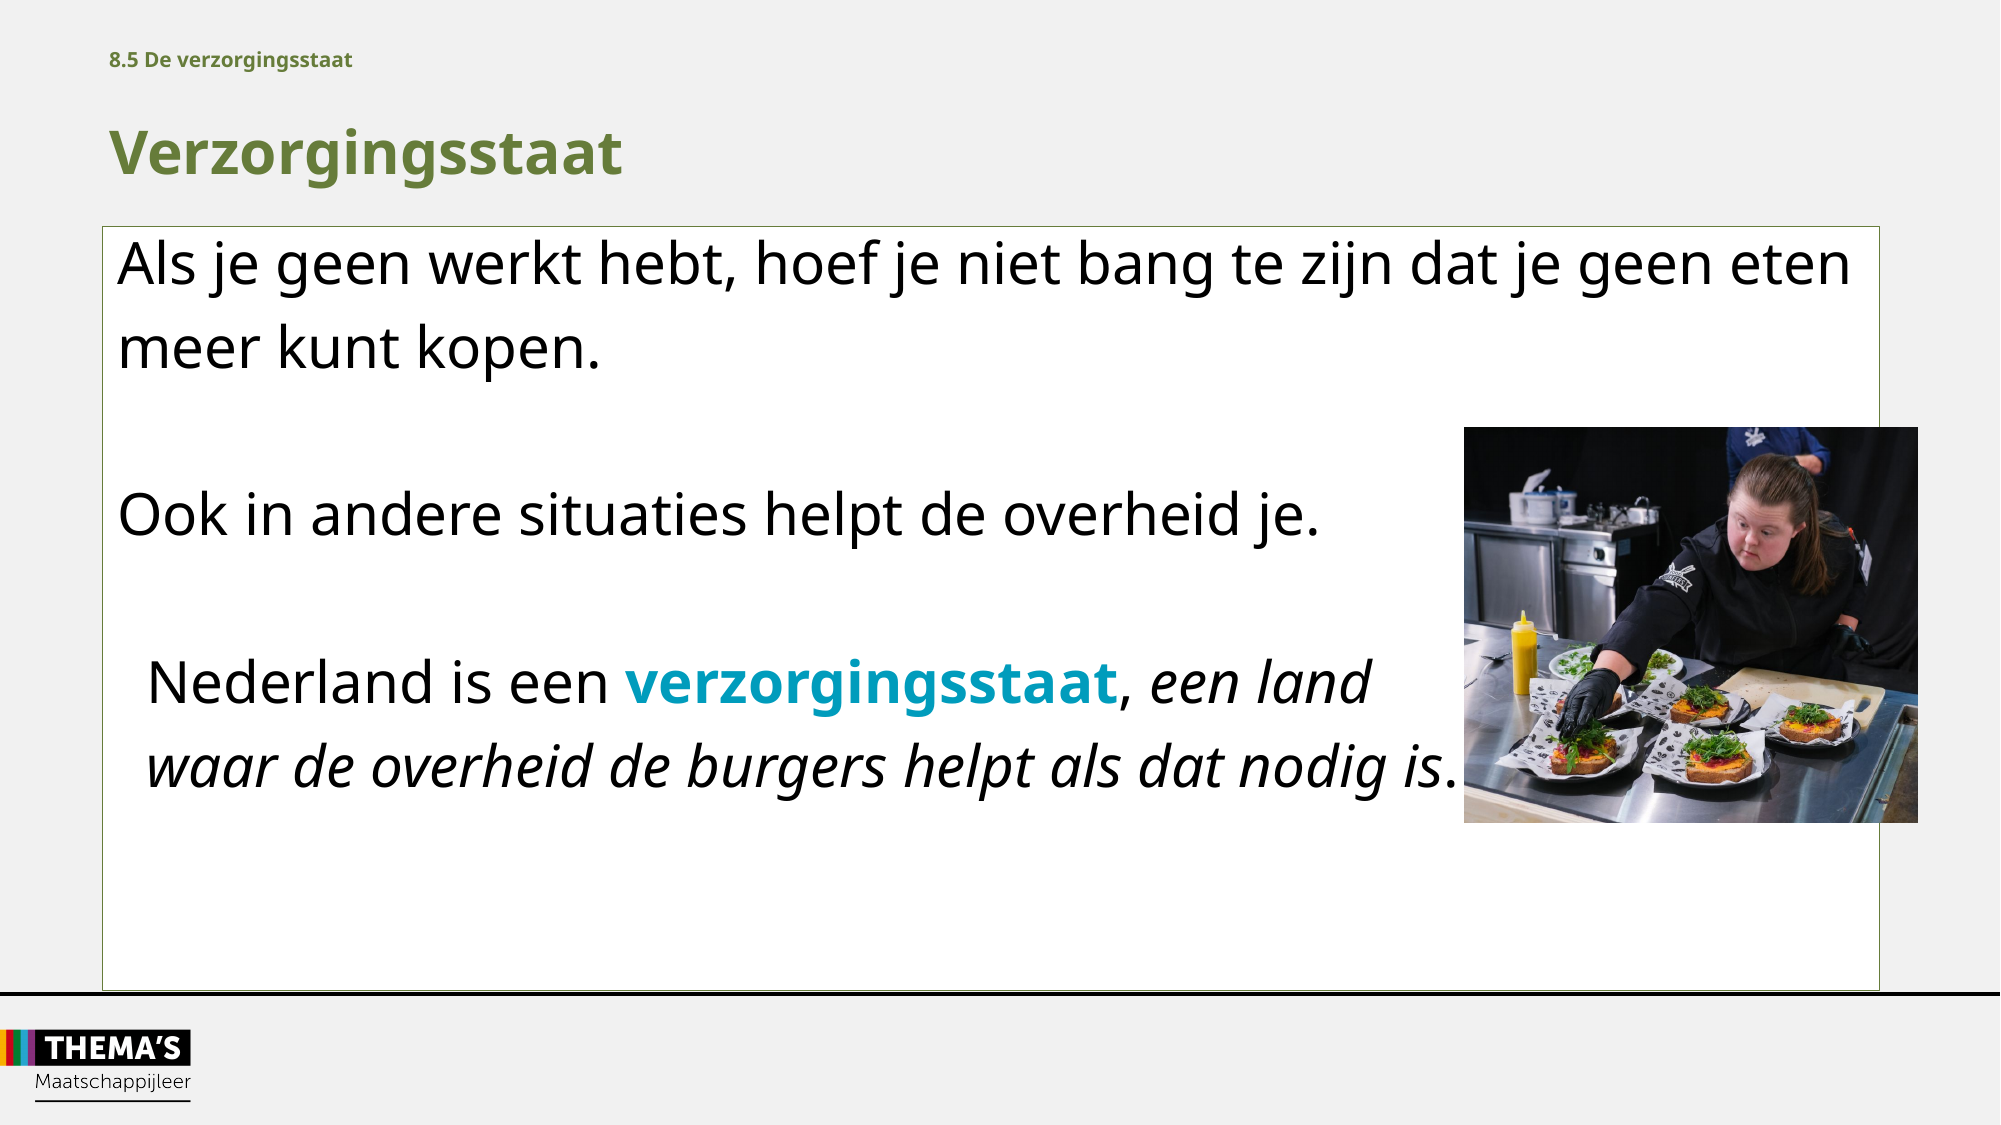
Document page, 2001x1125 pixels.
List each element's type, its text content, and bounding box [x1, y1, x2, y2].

picture [0, 993, 203, 1125]
picture [1464, 427, 1918, 823]
list Verzorgingsstaat [94, 114, 1879, 205]
list 8.5 De verzorgingsstaat [94, 33, 941, 88]
list Als je geen werkt hebt, hoef je niet bang te zijn dat je geen eten meer kunt kopen. Ook in andere situaties helpt de overheid je. Nederland is een verzorgingsstaat, een land waar de overheid de burgers helpt als dat nodig is. [102, 226, 1880, 991]
